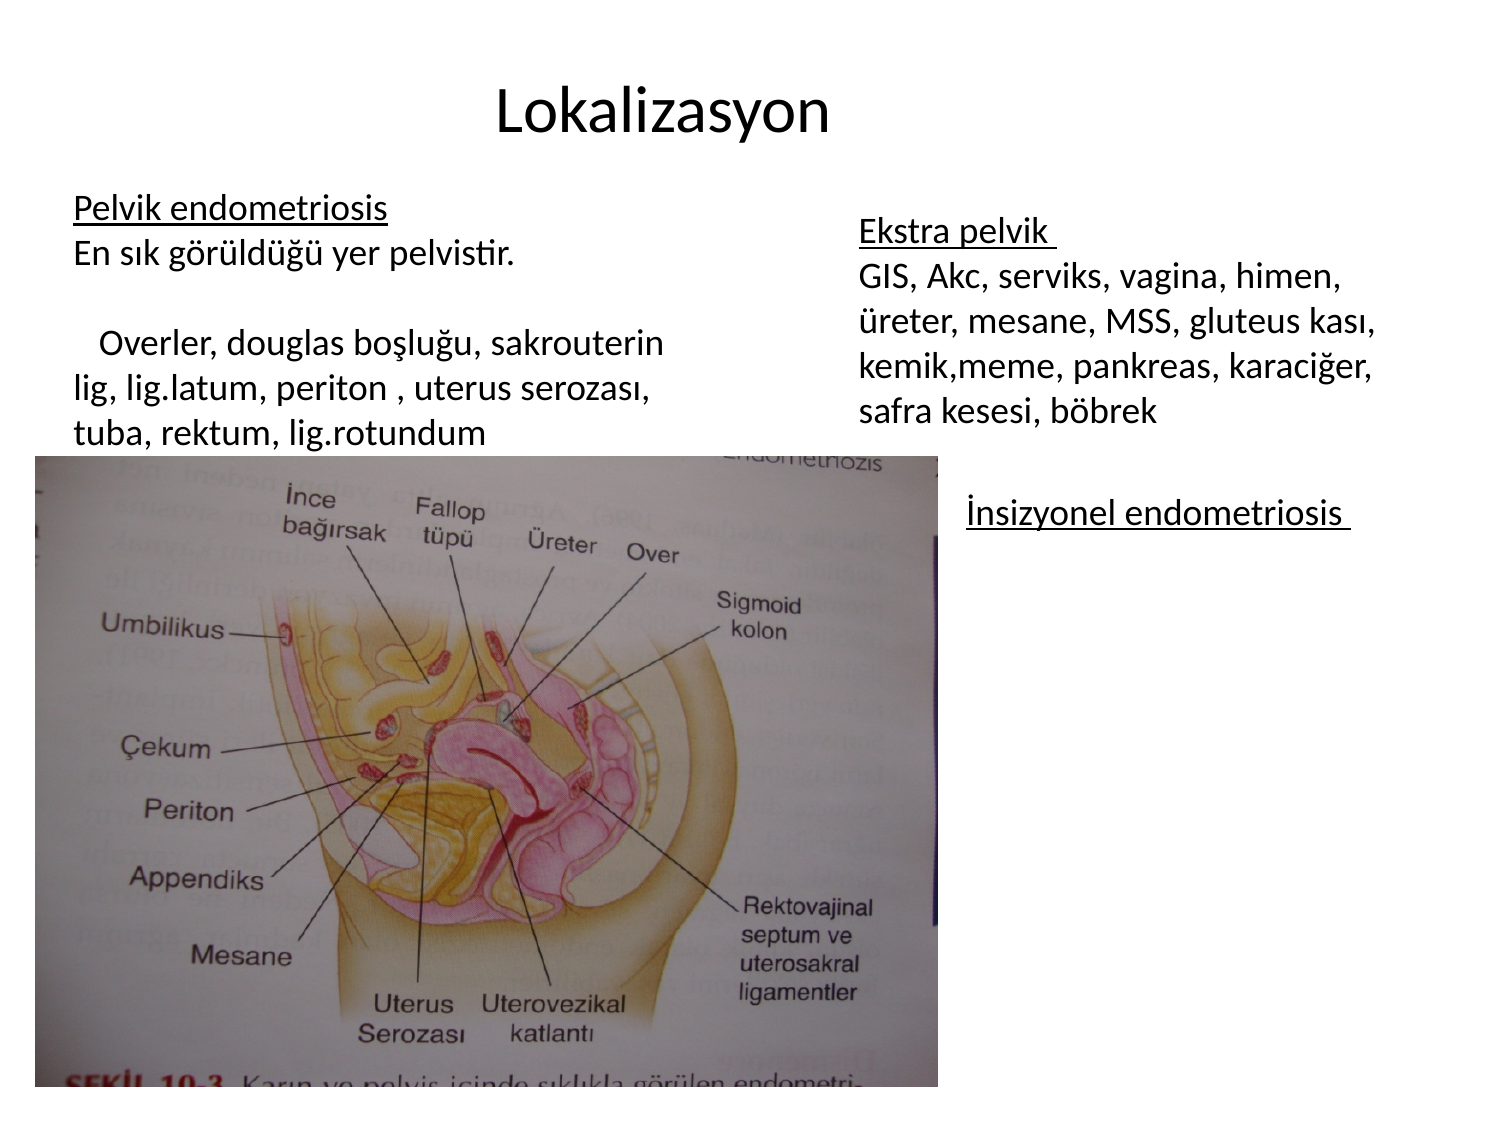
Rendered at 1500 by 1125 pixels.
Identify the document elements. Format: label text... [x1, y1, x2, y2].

text_box İnsizyonel endometriosis [951, 480, 1367, 541]
list Lokalizasyon [480, 58, 891, 164]
picture [34, 455, 938, 1087]
text_box Pelvik endometriosis En sık görüldüğü yer pelvistir. Overler, douglas boşluğu, sakrouterin lig, lig.latum, periton , uterus serozası, tuba, rektum, lig.rotundum [58, 175, 715, 454]
text_box Ekstra pelvik GIS, Akc, serviks, vagina, himen, üreter, mesane, MSS, gluteus kası, kemik,meme, pankreas, karaciğer, safra kesesi, böbrek [843, 199, 1456, 439]
